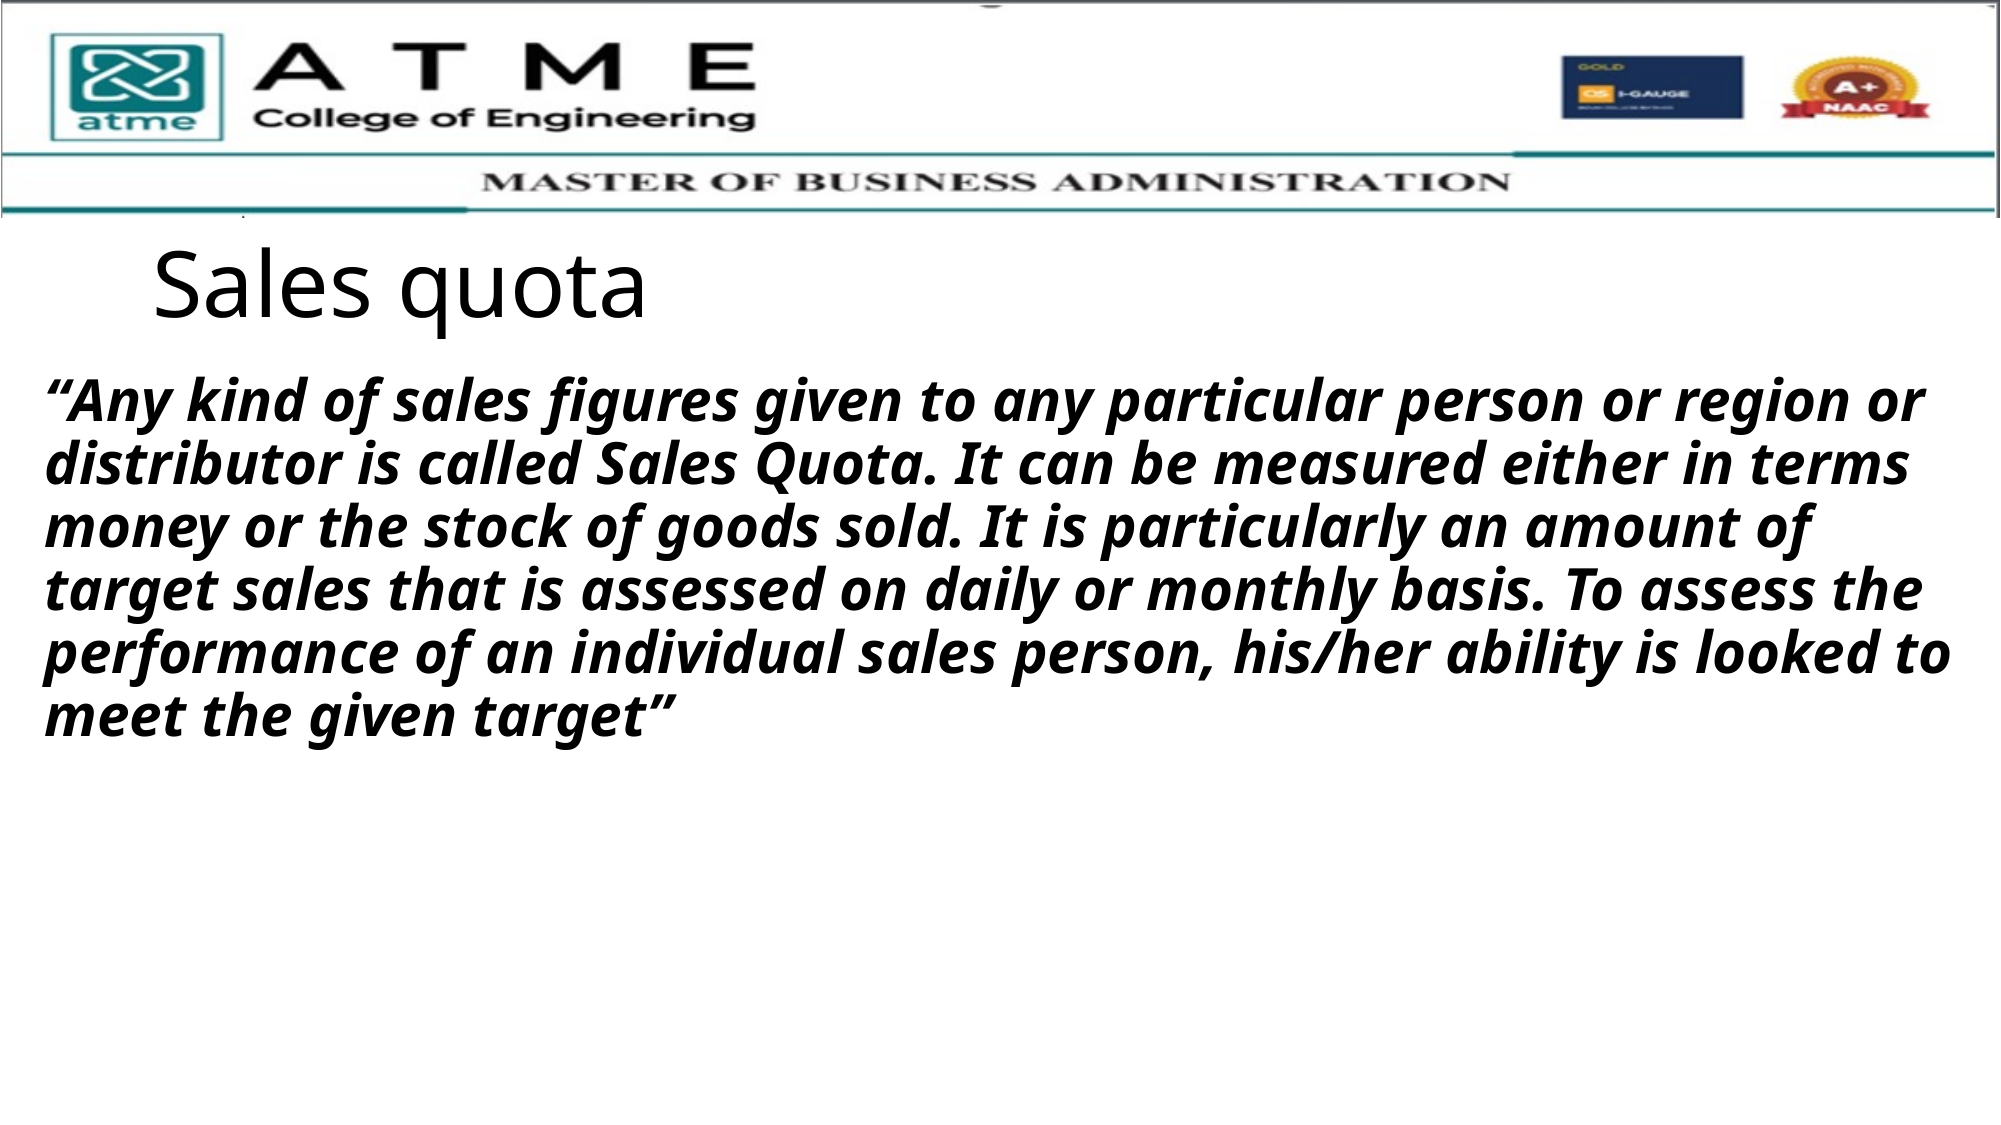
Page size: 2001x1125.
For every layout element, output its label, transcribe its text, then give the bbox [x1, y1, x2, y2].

picture [1, 0, 2000, 218]
list “Any kind of sales figures given to any particular person or region or distributor is called Sales Quota. It can be measured either in terms money or the stock of goods sold. It is particularly an amount of target sales that is assessed on daily or monthly basis. To assess the performance of an individual sales person, his/her ability is looked to meet the given target” [29, 363, 2000, 1103]
title Sales quota [137, 211, 1863, 363]
